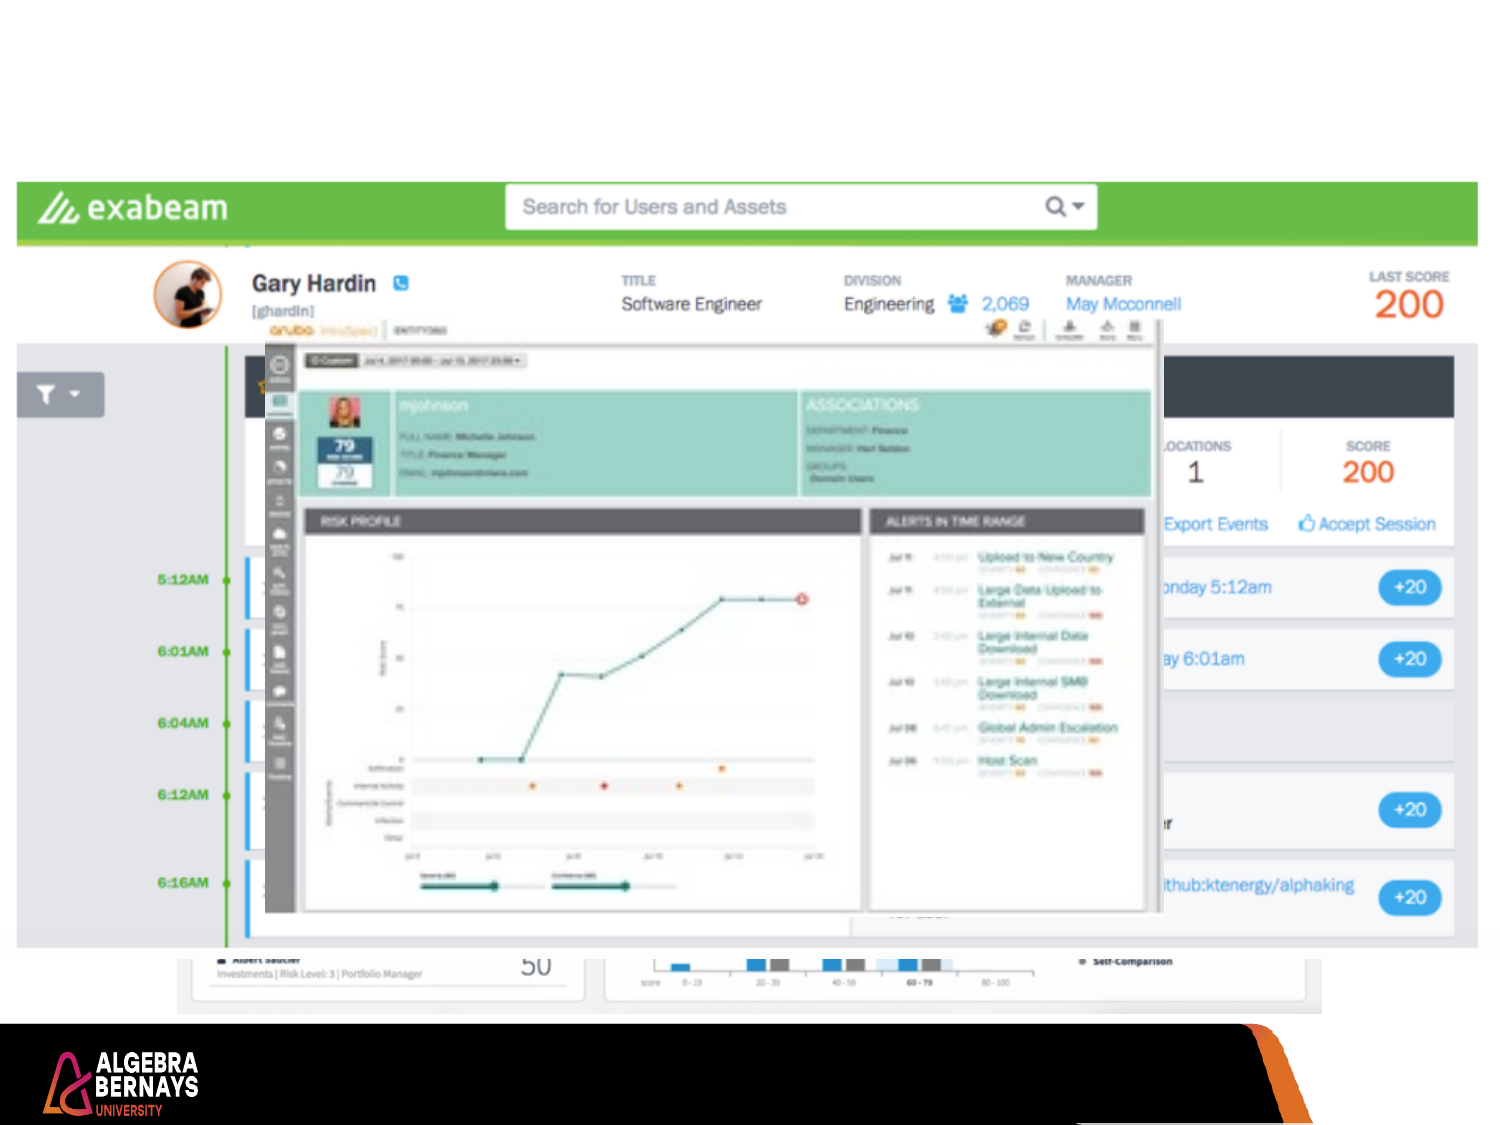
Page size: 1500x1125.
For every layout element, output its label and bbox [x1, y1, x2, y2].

list [177, 959, 1322, 1014]
picture [0, 1023, 1468, 1125]
picture [0, 165, 1500, 959]
